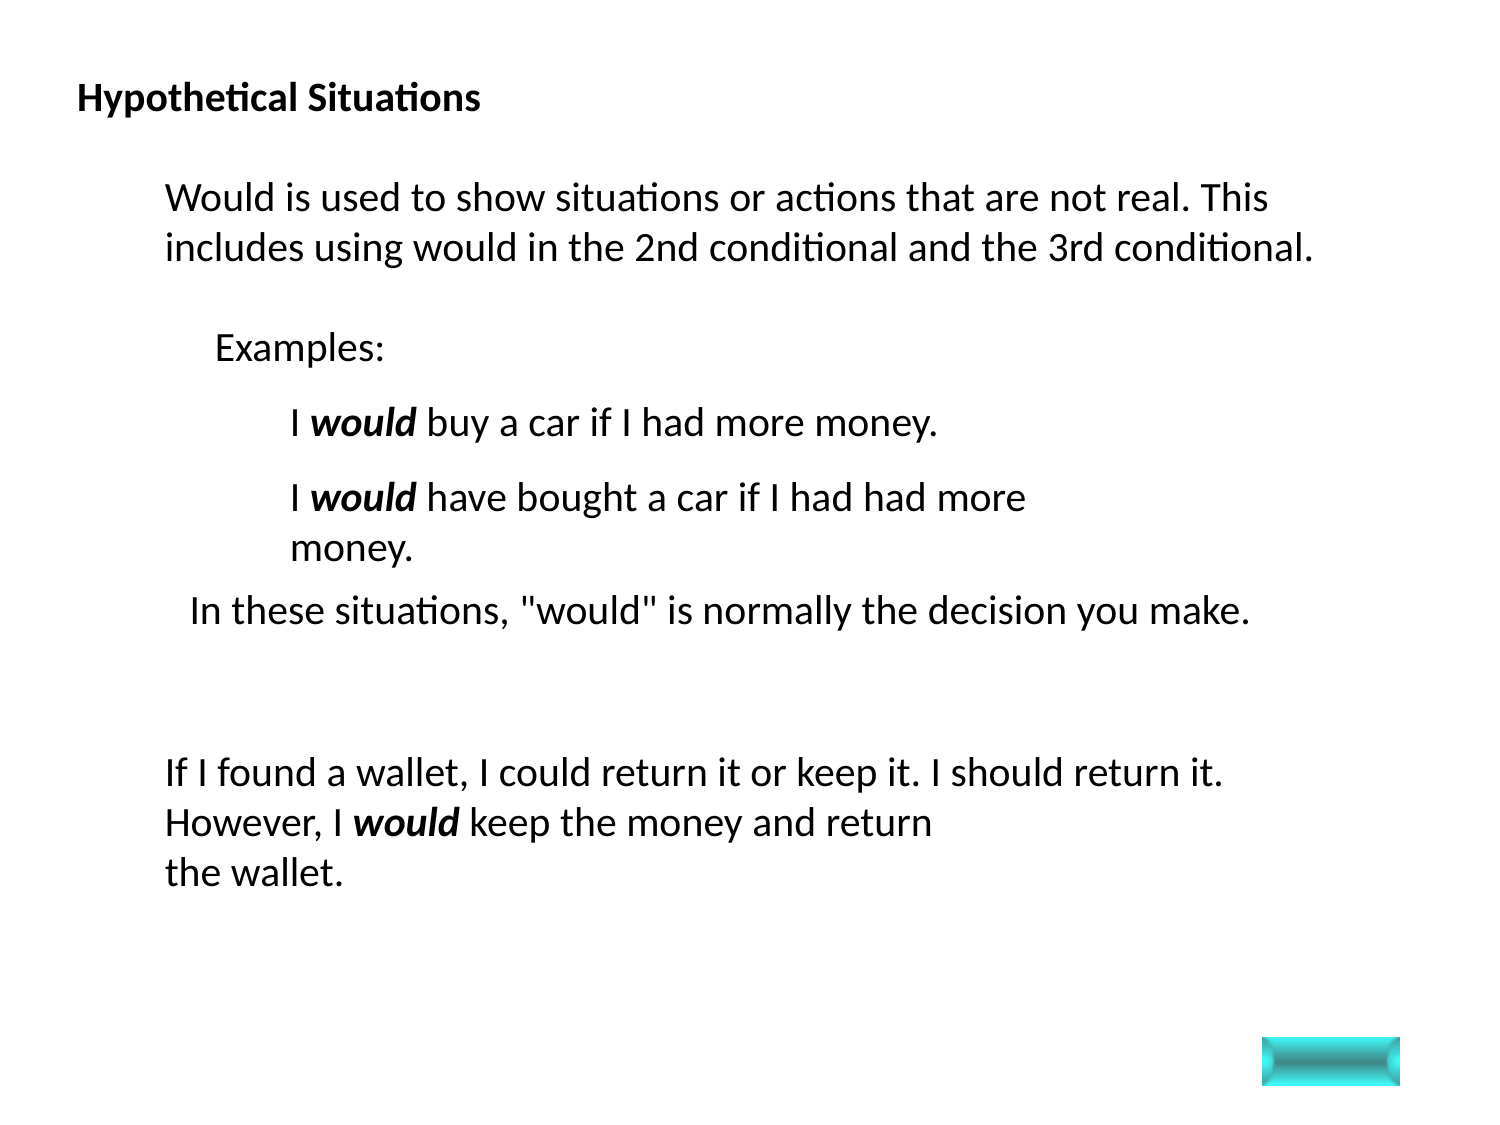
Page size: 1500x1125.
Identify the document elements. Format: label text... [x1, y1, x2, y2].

text_box Hypothetical Situations [62, 62, 513, 128]
text_box I would buy a car if I had more money. I would have bought a car if I had had more money. [274, 387, 1175, 575]
picture [1262, 1037, 1401, 1087]
text_box Examples: [199, 312, 425, 378]
text_box If I found a wallet, I could return it or keep it. I should return it. However, I would keep the money and return the wallet. [150, 737, 1388, 903]
text_box Would is used to show situations or actions that are not real. This includes using would in the 2nd conditional and the 3rd conditional. [149, 162, 1338, 278]
text_box In these situations, "would" is normally the decision you make. [174, 575, 1375, 640]
